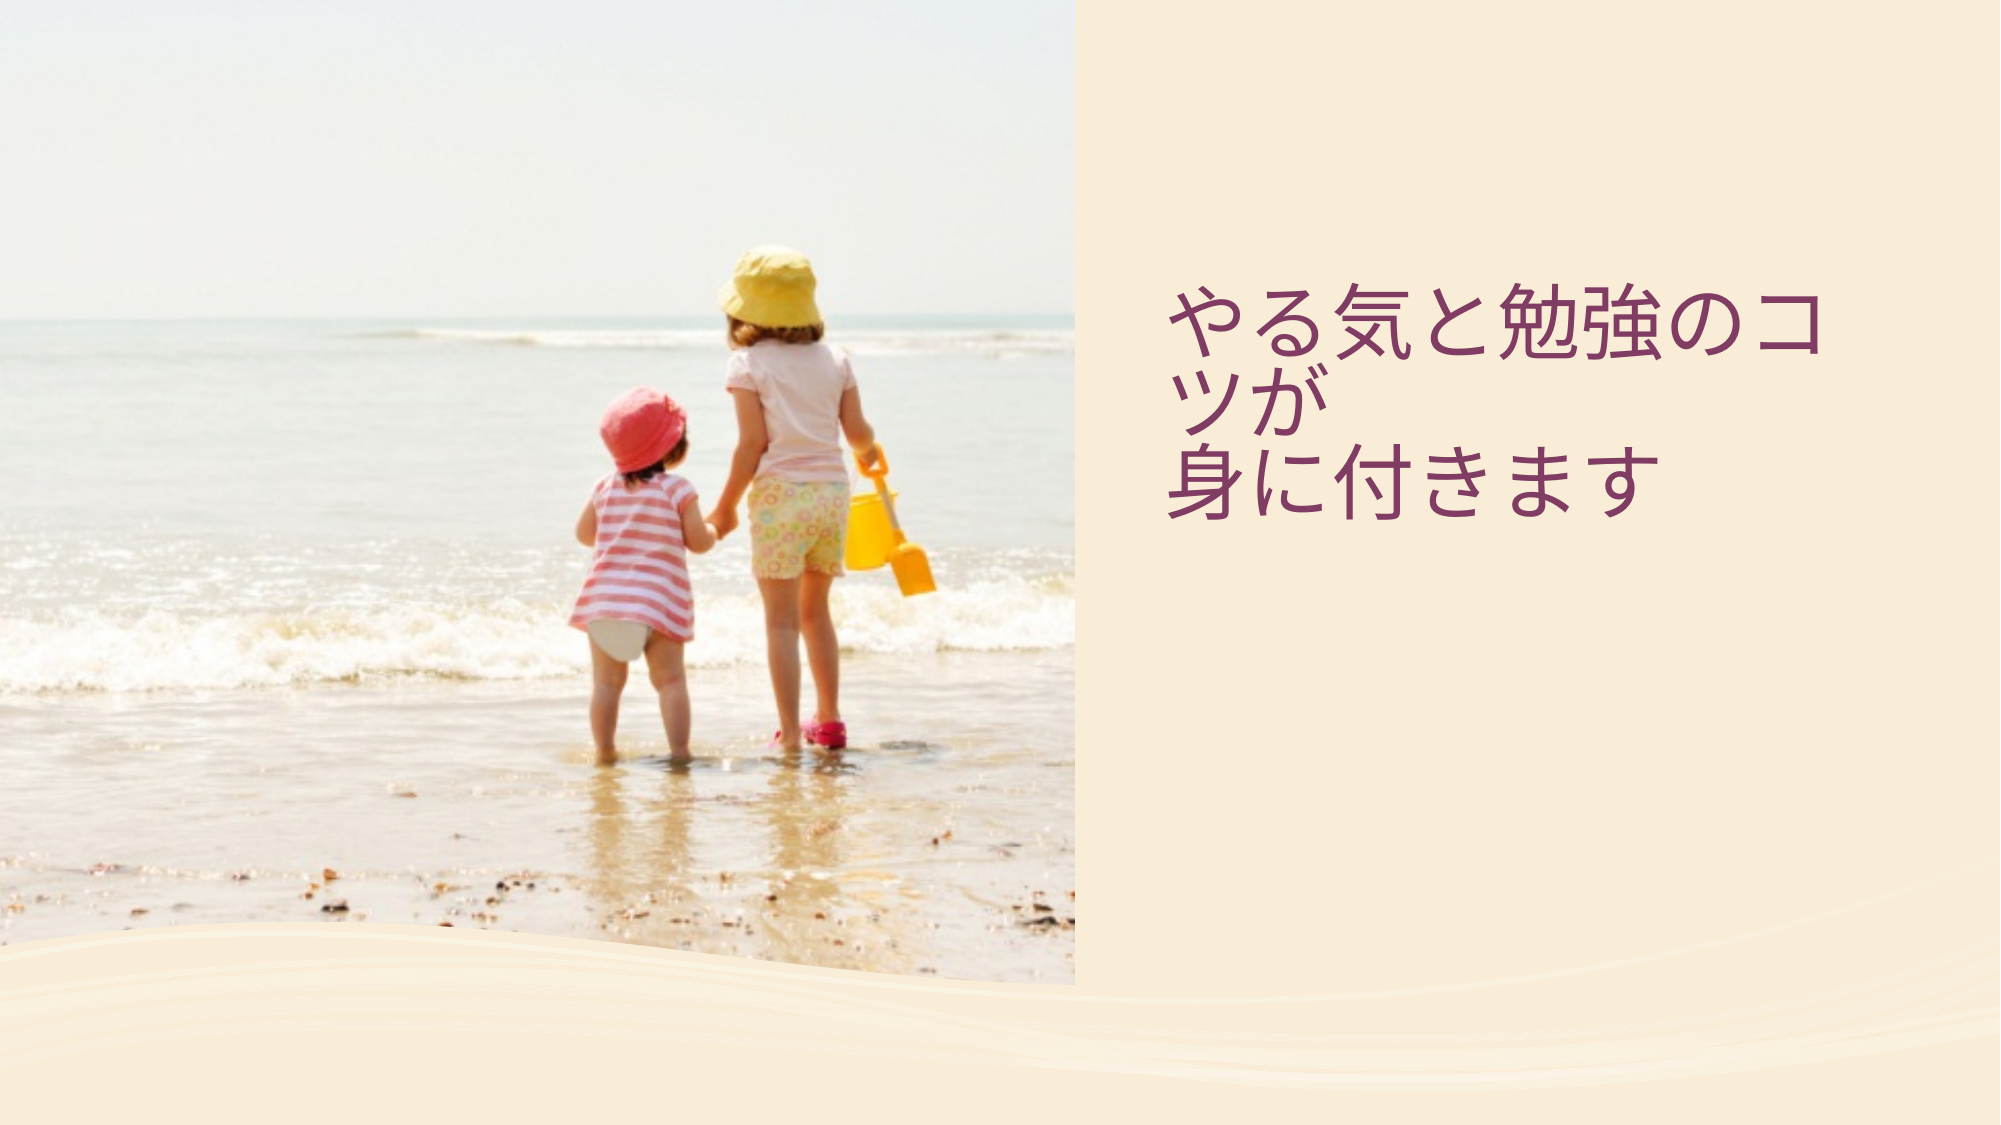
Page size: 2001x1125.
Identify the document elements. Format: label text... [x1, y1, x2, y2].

picture [0, 0, 1075, 985]
title やる気と勉強のコツが 身に付きます [1149, 87, 1900, 538]
